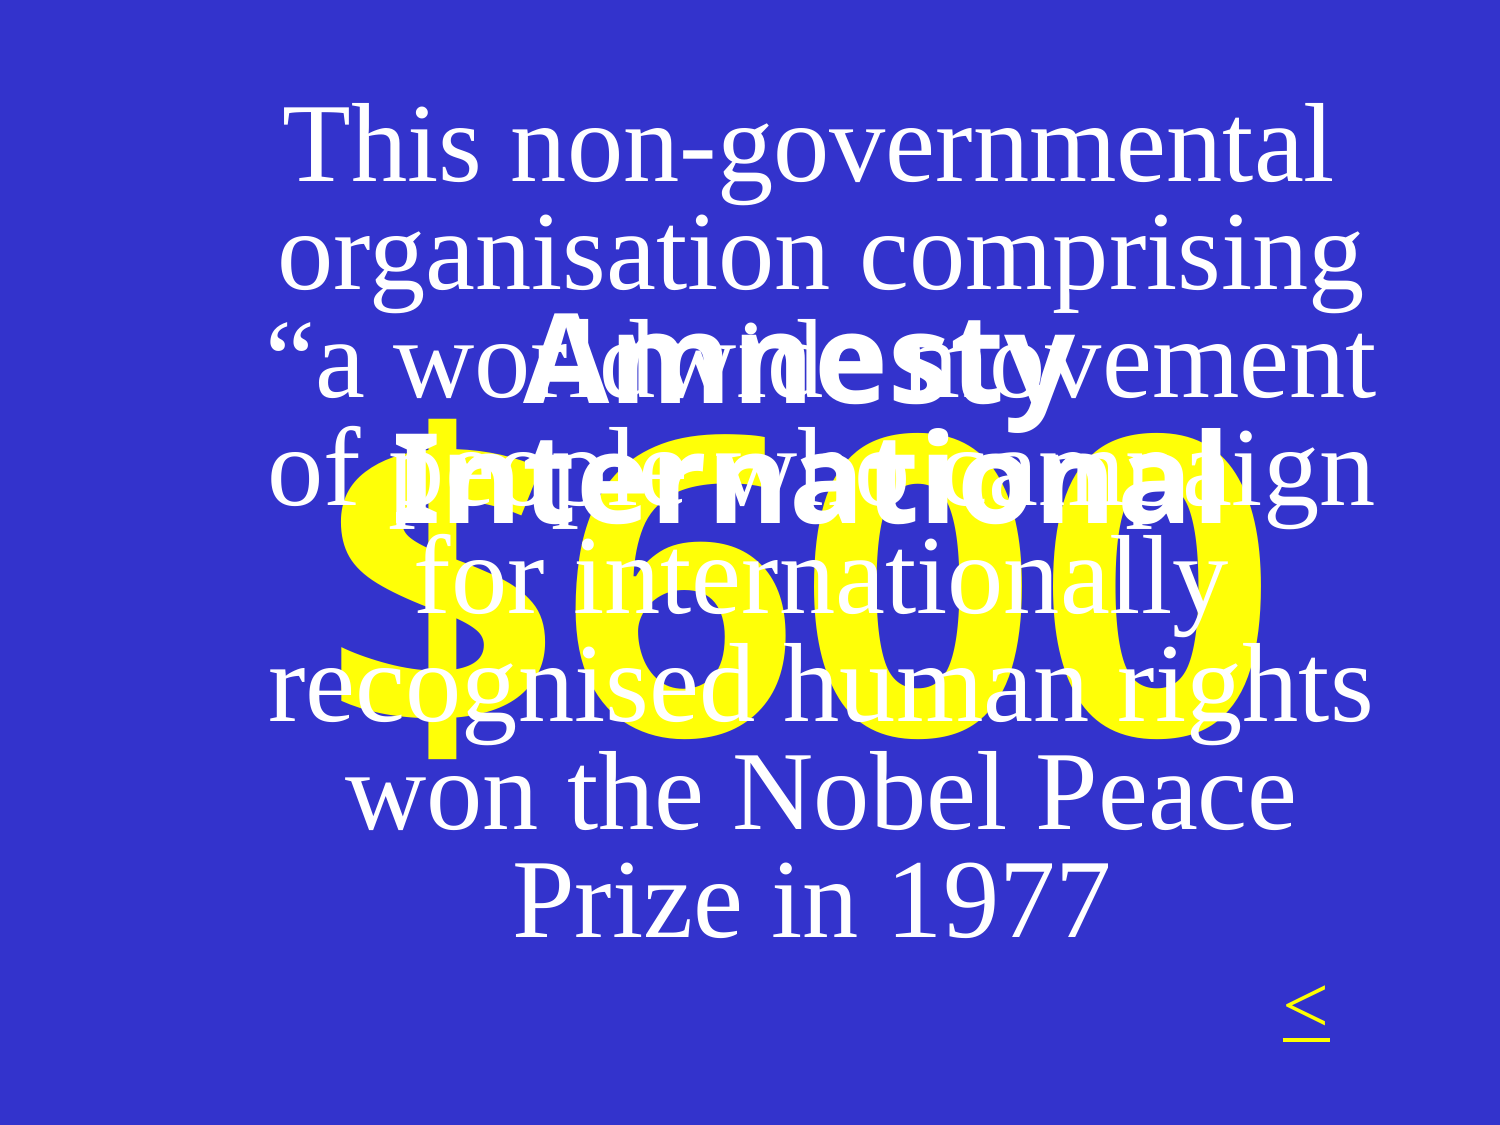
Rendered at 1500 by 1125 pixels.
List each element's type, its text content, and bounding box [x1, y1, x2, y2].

list This non-governmental organisation comprising “a worldwide movement of people who campaign for internationally recognised human rights won the Nobel Peace Prize in 1977 [162, 738, 1426, 976]
text_box < [1187, 942, 1425, 1058]
list This non-governmental organisation comprising “a worldwide movement of people who campaign for internationally recognised human rights won the Nobel Peace Prize in 1977 [162, 87, 1426, 299]
list Amnesty International [162, 299, 1438, 738]
